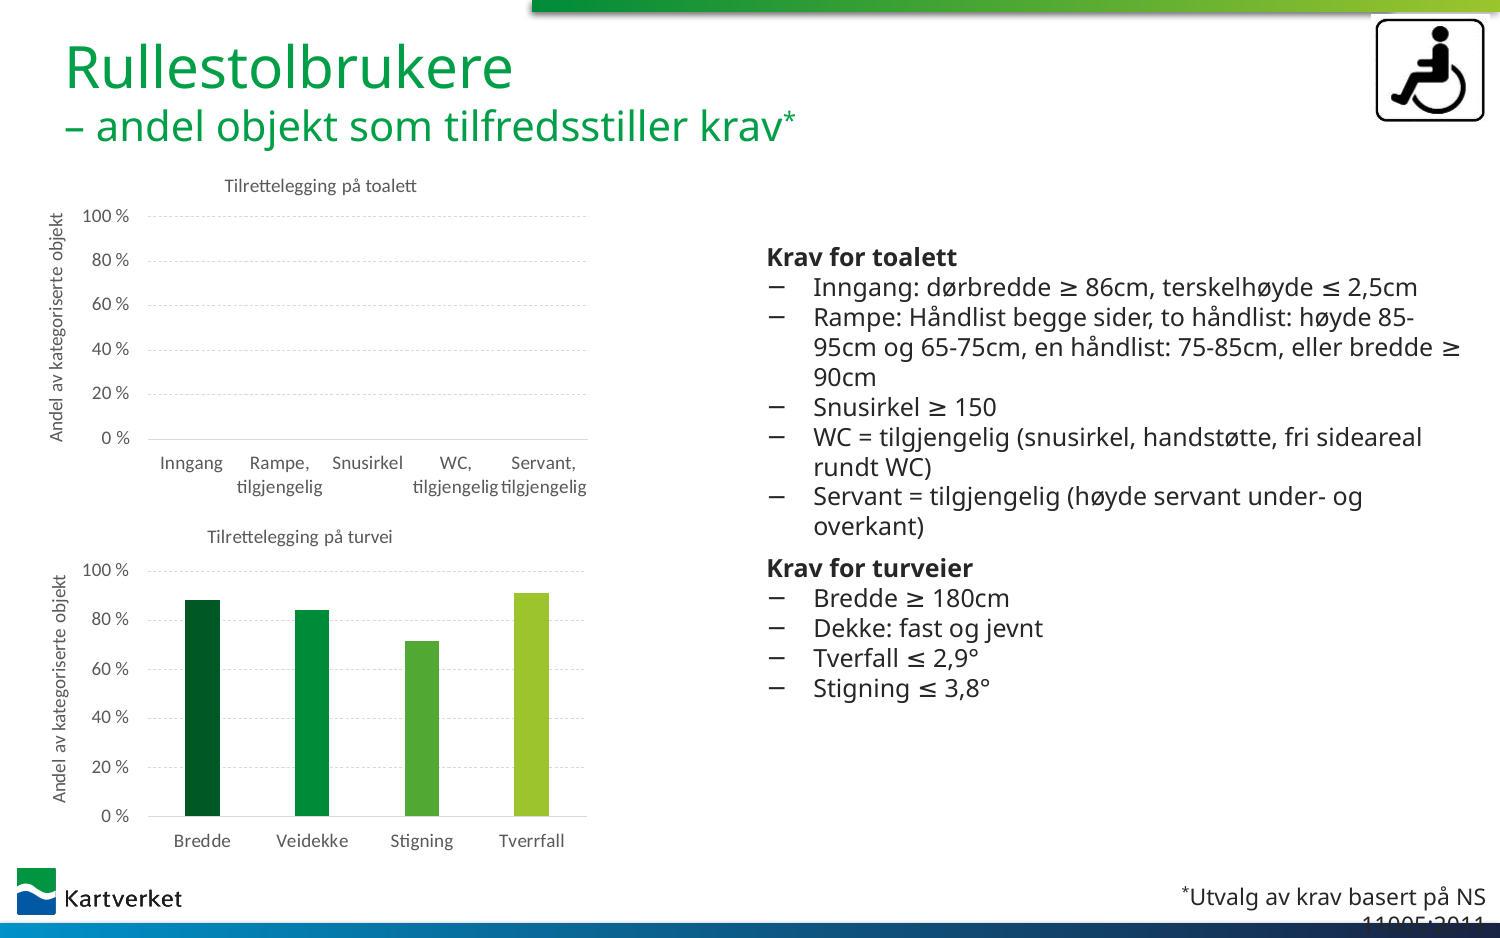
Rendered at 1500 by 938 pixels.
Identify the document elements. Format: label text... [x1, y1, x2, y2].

text_box *Utvalg av krav basert på NS 11005:2011 [1068, 873, 1500, 938]
text_box Rullestolbrukere – andel objekt som tilfredsstiller krav* [49, 14, 1431, 158]
picture [1371, 13, 1491, 127]
picture [41, 166, 599, 505]
text_box Krav for turveier Bredde ≥ 180cm Dekke: fast og jevnt Tverfall ≤ 2,9° Stigning ≤ 3,8° [751, 545, 1483, 710]
text_box Krav for toalett Inngang: dørbredde ≥ 86cm, terskelhøyde ≤ 2,5cm Rampe: Håndlist begge sider, to håndlist: høyde 85-95cm og 65-75cm, en håndlist: 75-85cm, eller bredde ≥ 90cm Snusirkel ≥ 150 WC = tilgjengelig (snusirkel, handstøtte, fri sideareal rundt WC) Servant = tilgjengelig (høyde servant under- og overkant) [751, 234, 1483, 545]
picture [41, 520, 598, 859]
